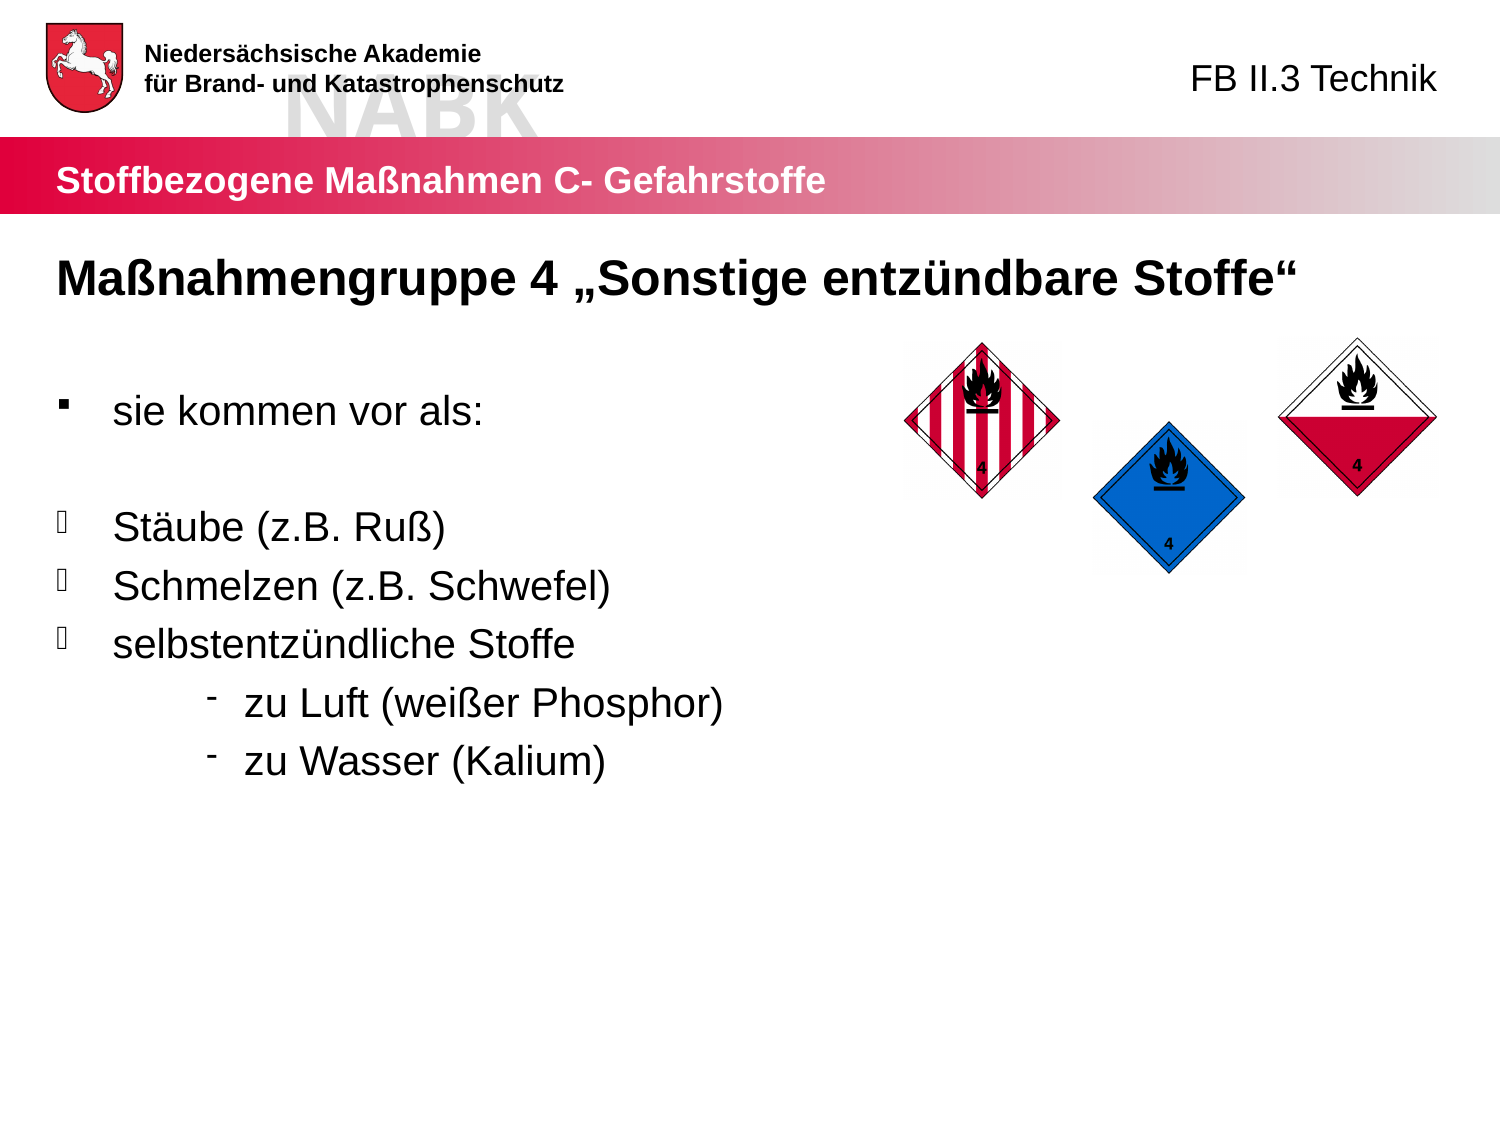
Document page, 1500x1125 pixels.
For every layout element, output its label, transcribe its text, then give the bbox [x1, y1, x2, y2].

picture [903, 341, 1062, 500]
picture [45, 22, 124, 114]
picture [1092, 420, 1247, 575]
picture [1277, 336, 1439, 498]
list Maßnahmengruppe 4 „Sonstige entzündbare Stoffe“ sie kommen vor als: Stäube (z.B. Ruß) Schmelzen (z.B. Schwefel) selbstentzündliche Stoffe zu Luft (weißer Phosphor) zu Wasser (Kalium) [41, 237, 1459, 1006]
